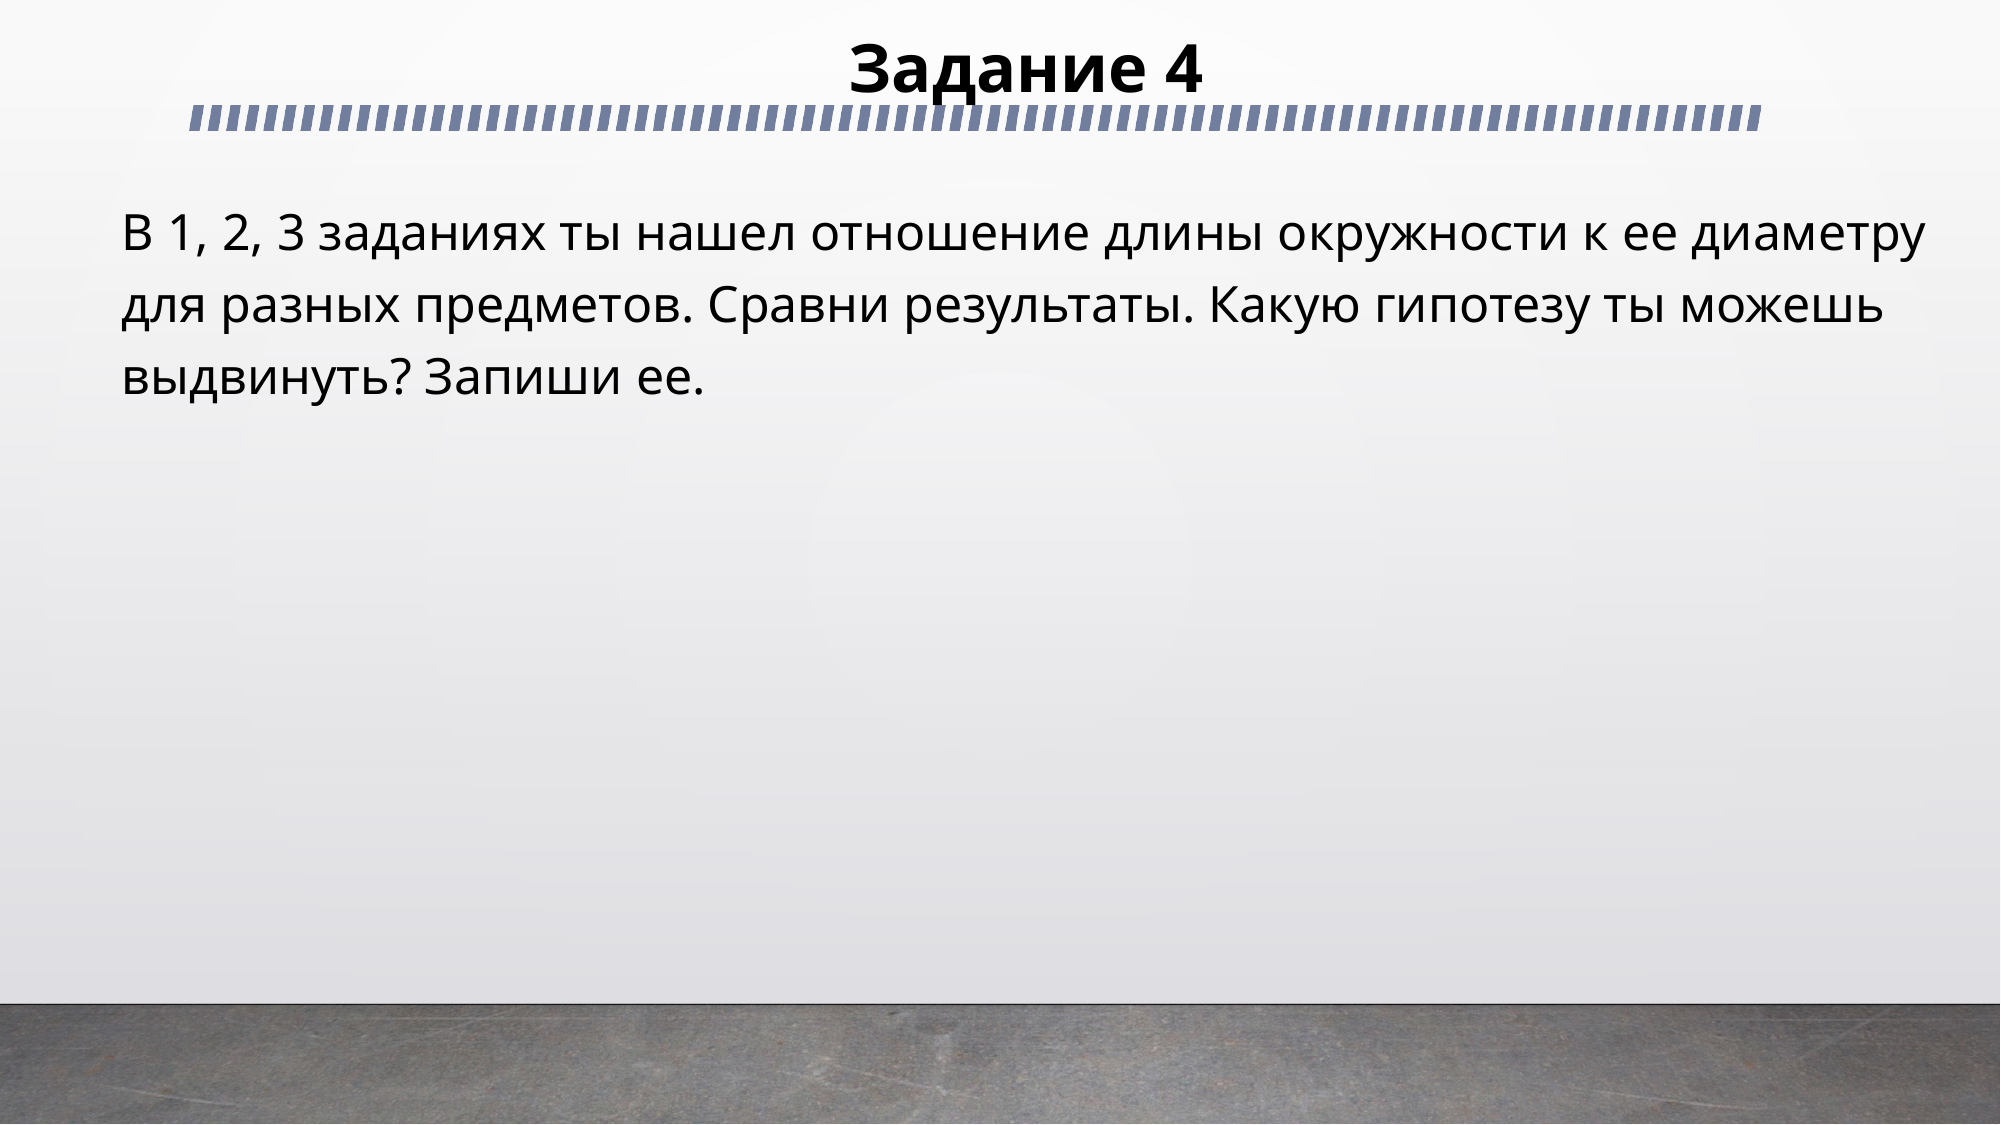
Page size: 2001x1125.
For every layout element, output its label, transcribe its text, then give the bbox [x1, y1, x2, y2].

text_box Задание 4 [833, 18, 1219, 113]
picture [0, 1004, 2000, 1124]
list В 1, 2, 3 заданиях ты нашел отношение длины окружности к ее диаметру для разных предметов. Сравни результаты. Какую гипотезу ты можешь выдвинуть? Запиши ее. [106, 181, 1946, 722]
